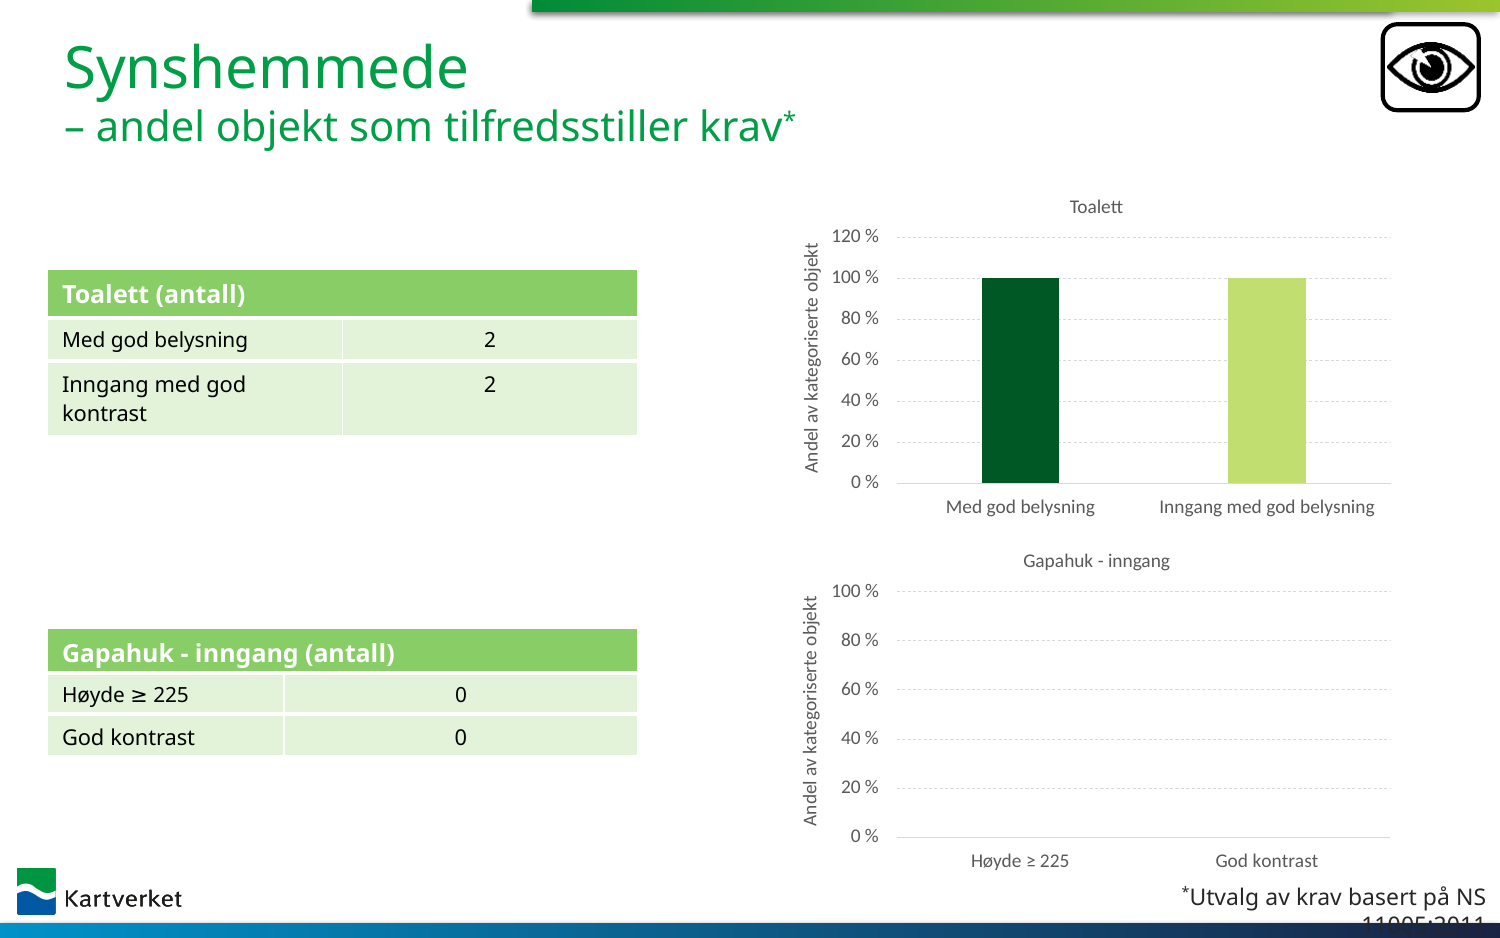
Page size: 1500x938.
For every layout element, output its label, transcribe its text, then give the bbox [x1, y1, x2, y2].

text_box Synshemmede – andel objekt som tilfredsstiller krav* [49, 24, 1431, 158]
table_header Gapahuk - inngang (antall) [48, 629, 637, 671]
table_cell 2 [343, 363, 637, 435]
table_cell God kontrast [48, 716, 283, 755]
table_cell Inngang med god kontrast [48, 363, 342, 435]
table_cell 0 [285, 716, 637, 755]
text_box *Utvalg av krav basert på NS 11005:2011 [1068, 873, 1500, 938]
table_cell 2 [343, 320, 637, 359]
table_cell Høyde ≥ 225 [48, 675, 283, 712]
picture [791, 187, 1402, 526]
table_header Toalett (antall) [48, 270, 637, 316]
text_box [1382, 24, 1480, 111]
table_cell 0 [285, 675, 637, 712]
picture [791, 541, 1402, 880]
table_cell Med god belysning [48, 320, 342, 359]
